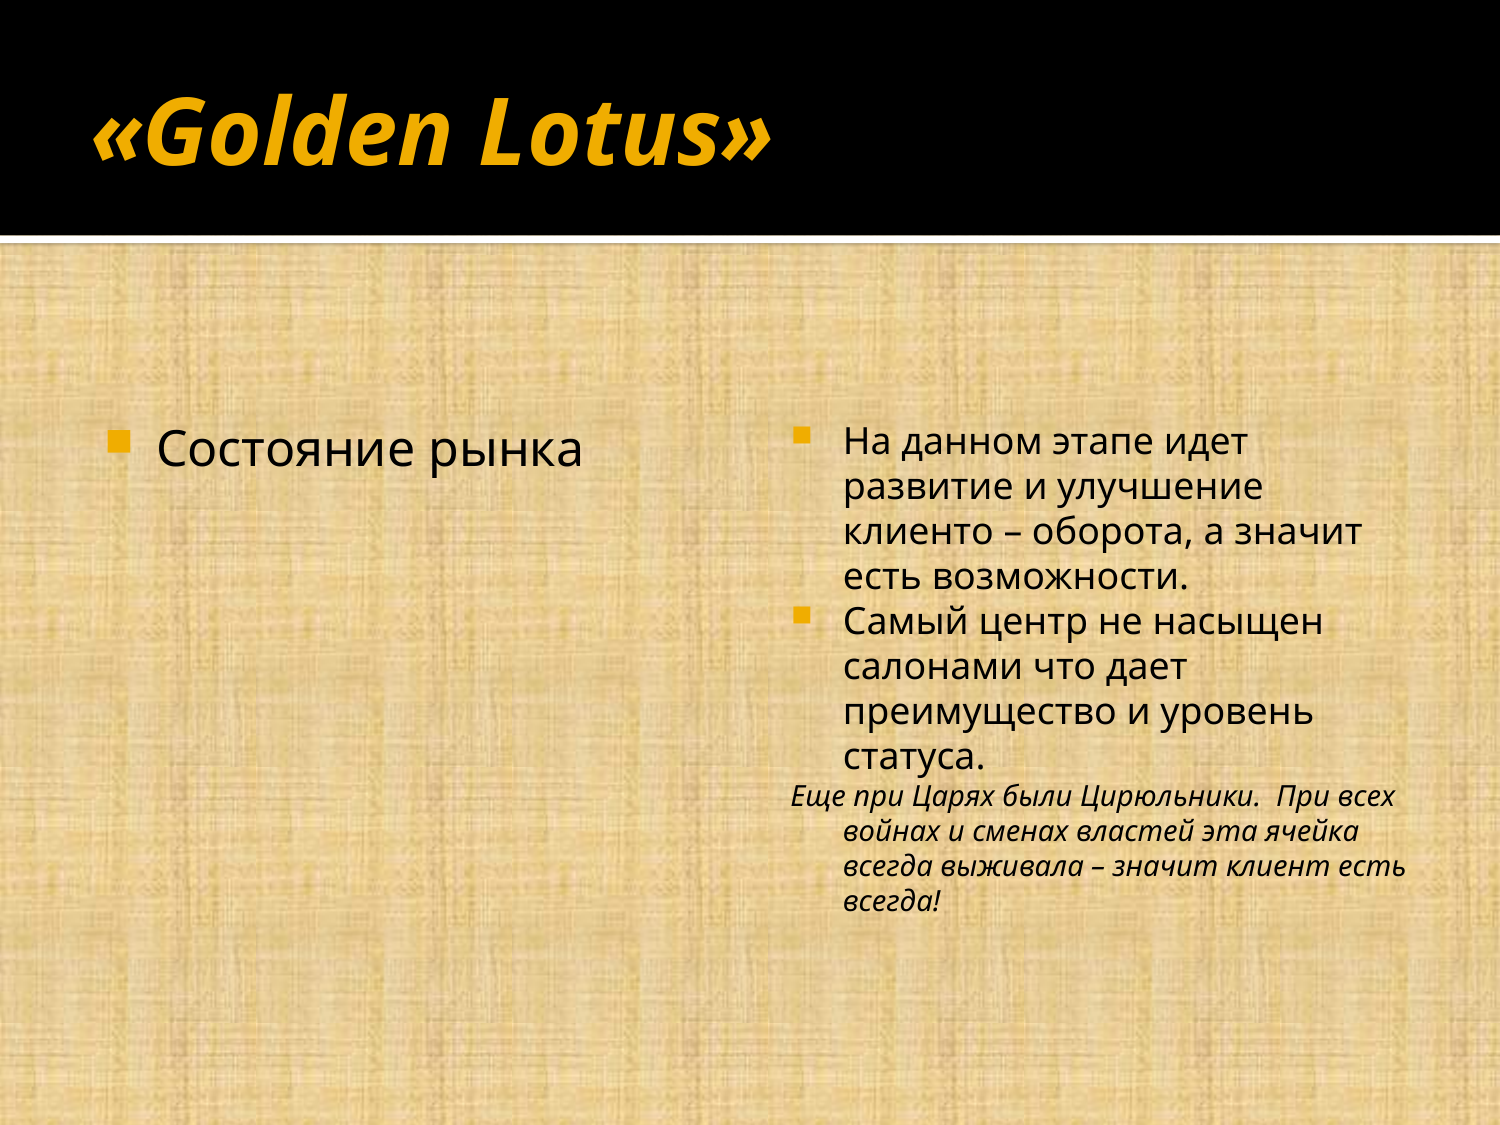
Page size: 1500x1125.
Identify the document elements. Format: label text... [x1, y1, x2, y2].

list На данном этапе идет развитие и улучшение клиенто – оборота, а значит есть возможности. Самый центр не насыщен салонами что дает преимущество и уровень статуса. Еще при Царях были Цирюльники. При всех войнах и сменах властей эта ячейка всегда выживала – значит клиент есть всегда! [761, 401, 1425, 1050]
title «Golden Lotus» [75, 24, 1425, 231]
list Состояние рынка [75, 401, 738, 1050]
picture [0, 244, 1500, 1125]
